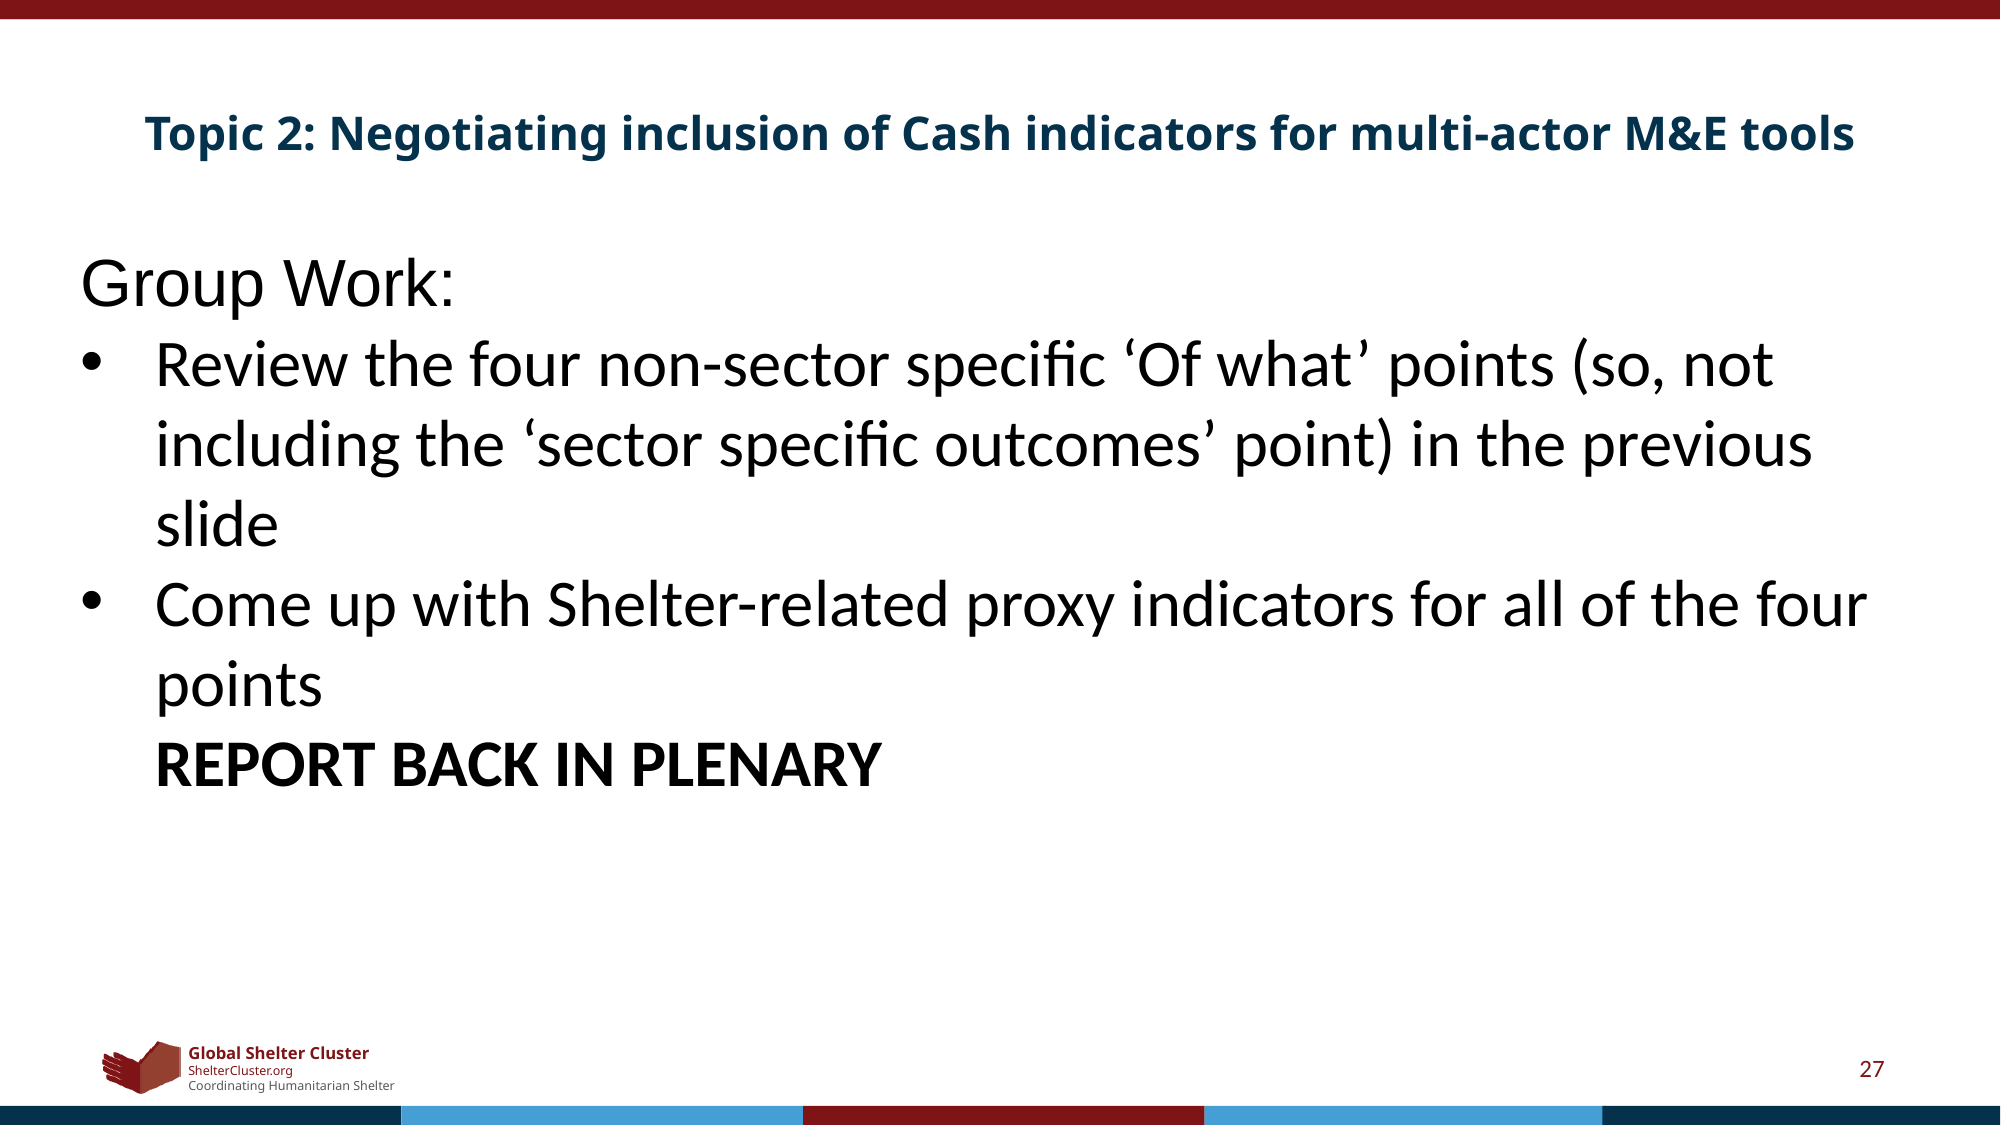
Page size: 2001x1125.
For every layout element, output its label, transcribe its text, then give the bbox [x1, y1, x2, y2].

slide_number 27 [1433, 1037, 1900, 1098]
picture [102, 1041, 181, 1094]
title Topic 2: Negotiating inclusion of Cash indicators for multi-actor M&E tools [99, 94, 1900, 232]
text_box Group Work: Review the four non-sector specific ‘Of what’ points (so, not including the ‘sector specific outcomes’ point) in the previous slide Come up with Shelter-related proxy indicators for all of the four points REPORT BACK IN PLENARY [65, 232, 1935, 918]
